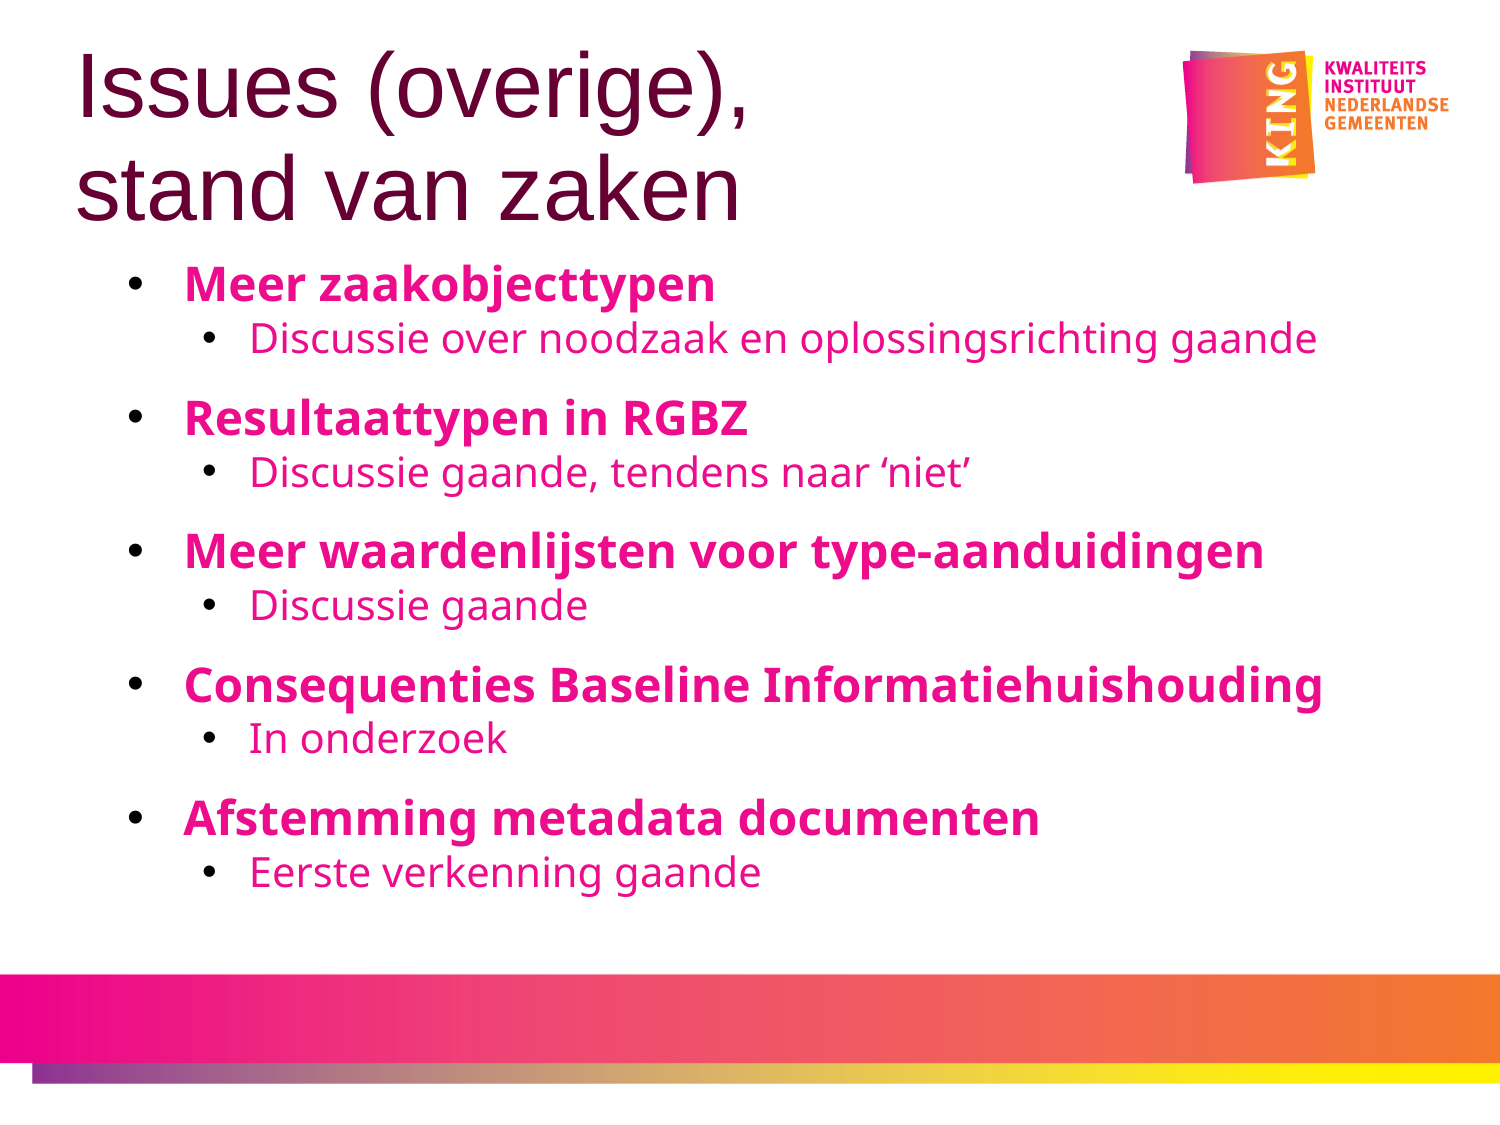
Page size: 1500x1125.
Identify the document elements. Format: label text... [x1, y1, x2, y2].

picture [0, 0, 1500, 1125]
list Meer zaakobjecttypen Discussie over noodzaak en oplossingsrichting gaande Resultaattypen in RGBZ Discussie gaande, tendens naar ‘niet’ Meer waardenlijsten voor type-aanduidingen Discussie gaande Consequenties Baseline Informatiehuishouding In onderzoek Afstemming metadata documenten Eerste verkenning gaande [111, 245, 1500, 989]
title Issues (overige), stand van zaken [74, 44, 1425, 233]
